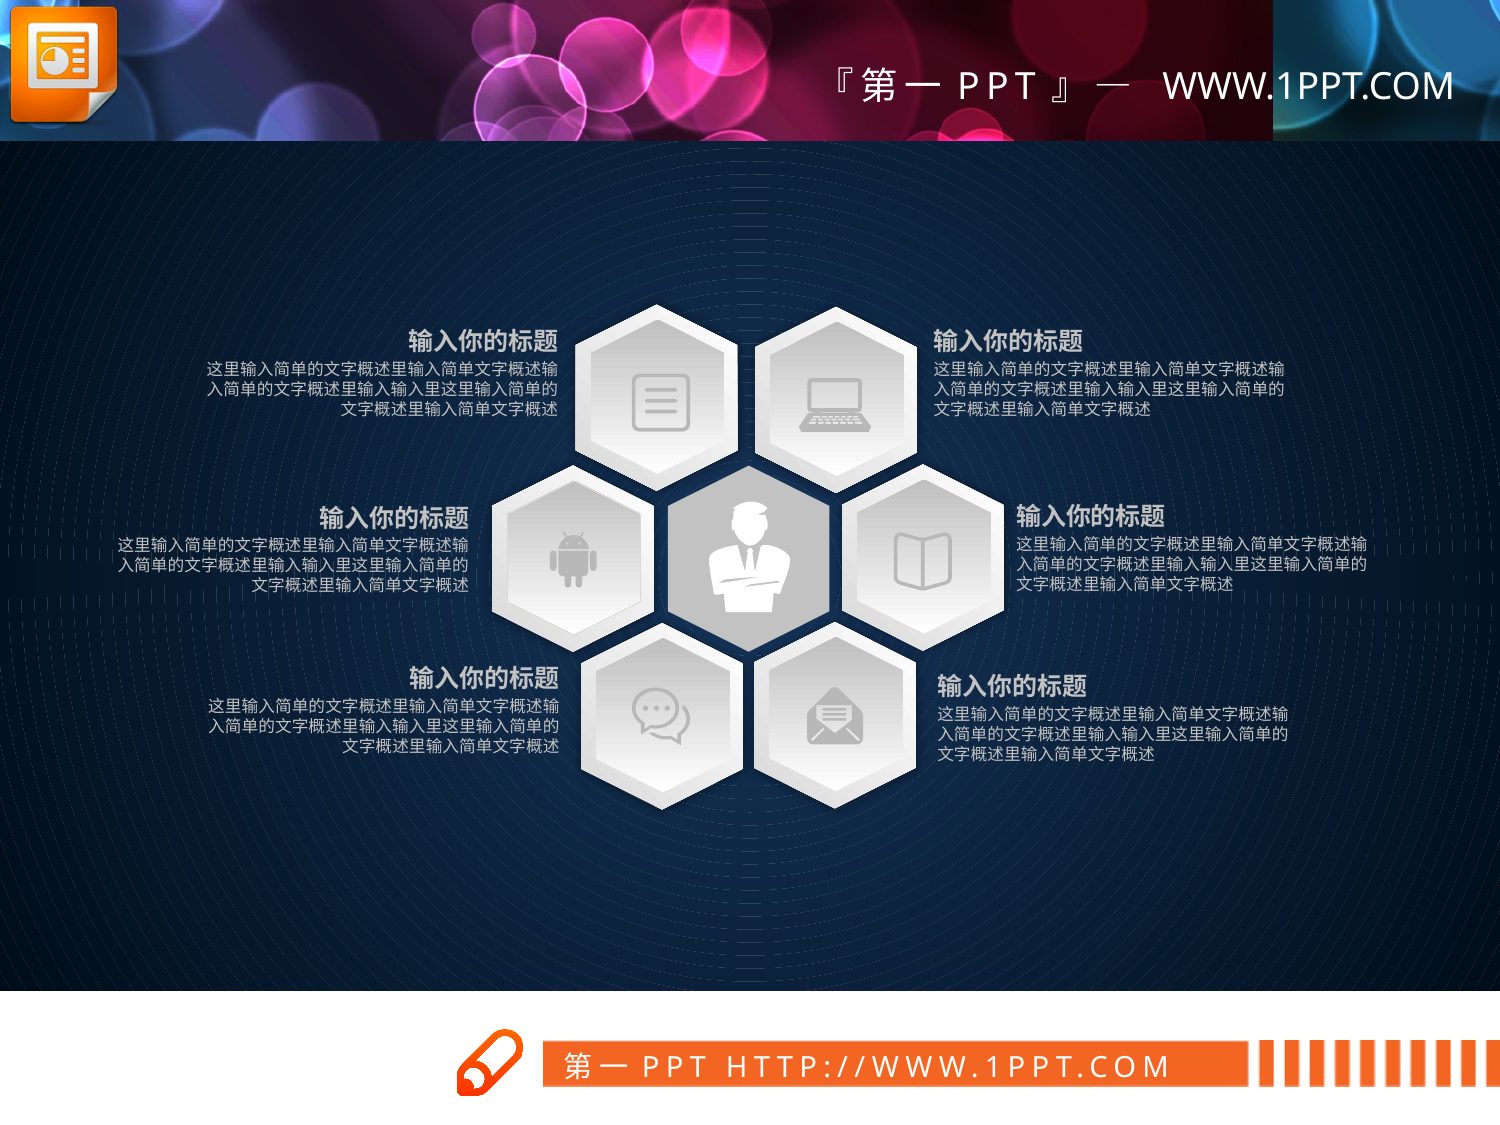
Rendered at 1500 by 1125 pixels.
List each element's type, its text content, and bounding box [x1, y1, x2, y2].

text_box 输入你的标题 这里输入简单的文字概述里输入简单文字概述输入简单的文字概述里输入输入里这里输入简单的文字概述里输入简单文字概述 [187, 655, 575, 803]
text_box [753, 621, 916, 809]
picture [0, 0, 1500, 141]
picture [543, 1040, 1500, 1087]
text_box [491, 465, 655, 652]
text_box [667, 465, 830, 652]
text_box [841, 464, 1004, 651]
text_box 输入你的标题 这里输入简单的文字概述里输入简单文字概述输入简单的文字概述里输入输入里这里输入简单的文字概述里输入简单文字概述 [1009, 492, 1388, 641]
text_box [575, 304, 738, 492]
text_box 输入你的标题 这里输入简单的文字概述里输入简单文字概述输入简单的文字概述里输入输入里这里输入简单的文字概述里输入简单文字概述 [922, 662, 1310, 811]
text_box 输入你的标题 这里输入简单的文字概述里输入简单文字概述输入简单的文字概述里输入输入里这里输入简单的文字概述里输入简单文字概述 [923, 317, 1306, 466]
text_box 输入你的标题 这里输入简单的文字概述里输入简单文字概述输入简单的文字概述里输入输入里这里输入简单的文字概述里输入简单文字概述 [97, 494, 485, 643]
text_box 输入你的标题 这里输入简单的文字概述里输入简单文字概述输入简单的文字概述里输入输入里这里输入简单的文字概述里输入简单文字概述 [186, 317, 570, 466]
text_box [580, 622, 744, 810]
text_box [754, 306, 918, 494]
